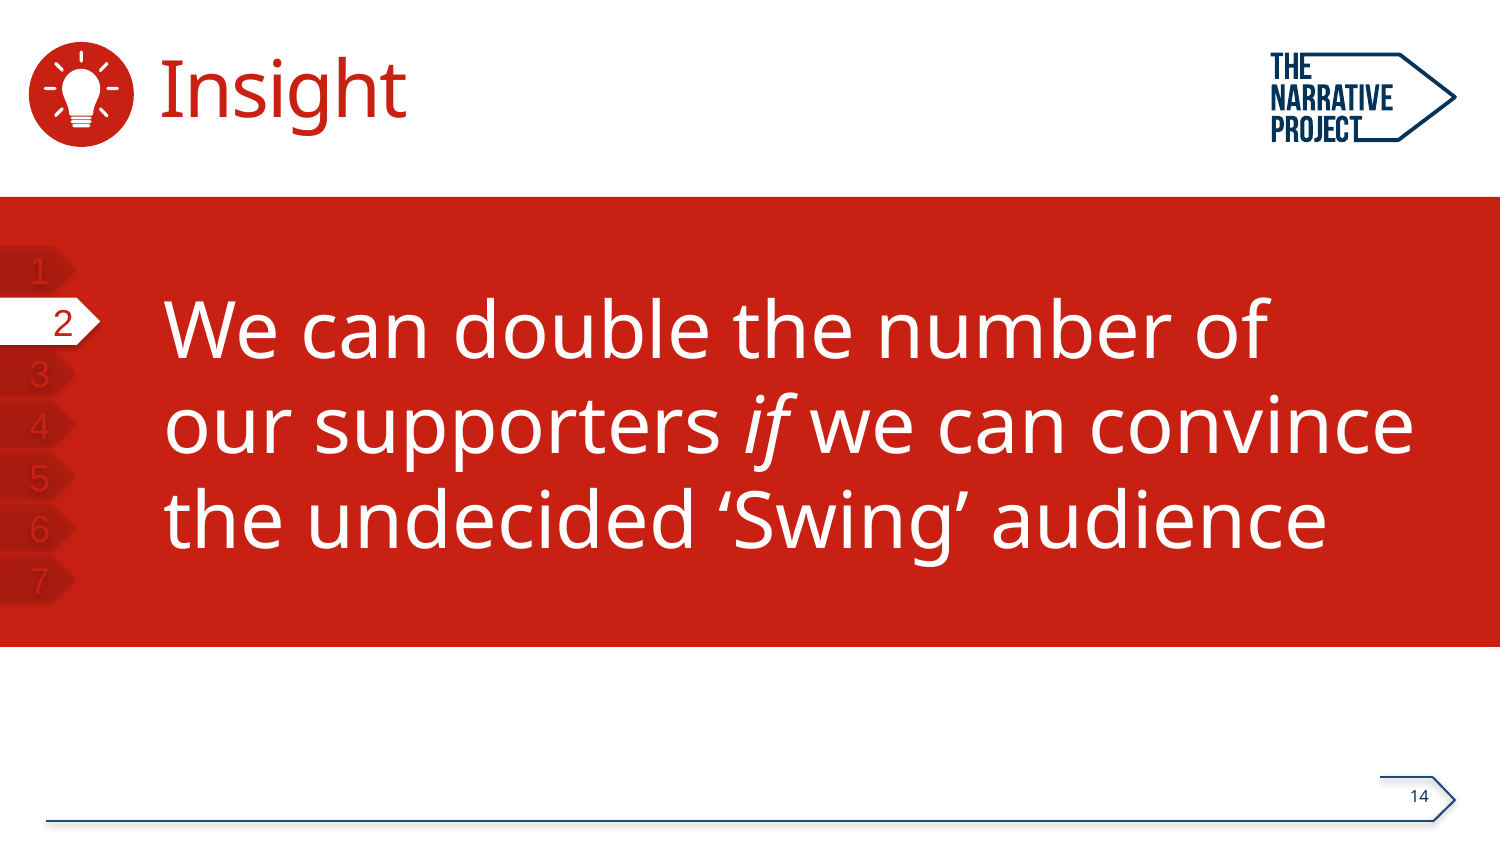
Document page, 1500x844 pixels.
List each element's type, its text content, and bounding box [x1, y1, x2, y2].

slide_number 14 [1315, 775, 1444, 820]
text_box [0, 245, 101, 604]
text_box We can double the number of our supporters if we can convince the undecided ‘Swing’ audience [0, 195, 1500, 649]
title Insight [159, 49, 1247, 146]
